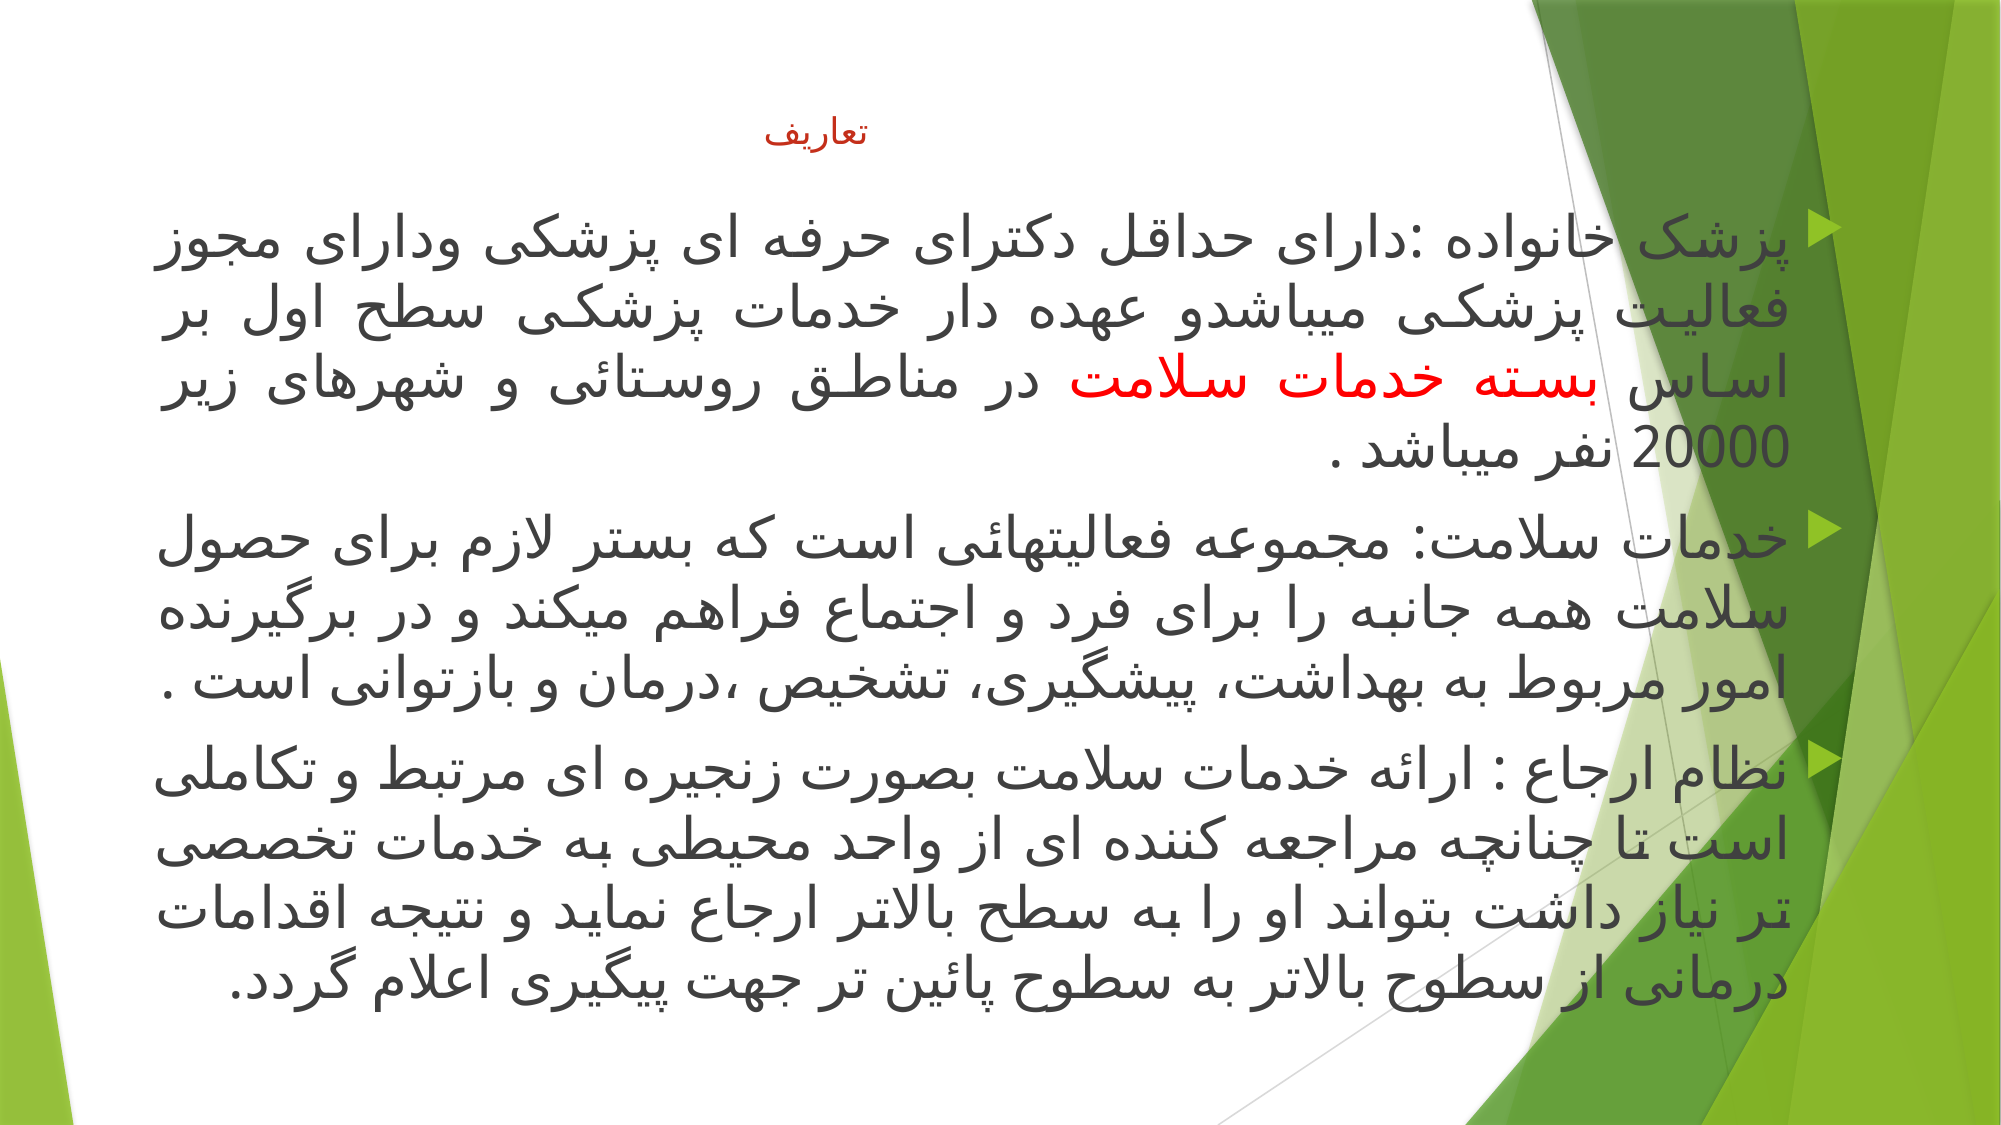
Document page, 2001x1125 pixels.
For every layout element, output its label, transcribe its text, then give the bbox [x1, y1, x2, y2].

list پزشک خانواده :دارای حداقل دکترای حرفه ای پزشکی ودارای مجوز فعالیت پزشکی میباشدو عهده دار خدمات پزشکی سطح اول بر اساس بسته خدمات سلامت در مناطق روستائی و شهرهای زیر 20000 نفر میباشد . خدمات سلامت: مجموعه فعالیتهائی است که بستر لازم برای حصول سلامت همه جانبه را برای فرد و اجتماع فراهم میکند و در برگیرنده امور مربوط به بهداشت، پیشگیری، تشخیص ،درمان و بازتوانی است . نظام ارجاع : ارائه خدمات سلامت بصورت زنجیره ای مرتبط و تکاملی است تا چنانچه مراجعه کننده ای از واحد محیطی به خدمات تخصصی تر نیاز داشت بتواند او را به سطح بالاتر ارجاع نماید و نتیجه اقدامات درمانی از سطوح بالاتر به سطوح پائین تر جهت پیگیری اعلام گردد. [137, 191, 1863, 1014]
title تعاریف [111, 99, 1522, 192]
